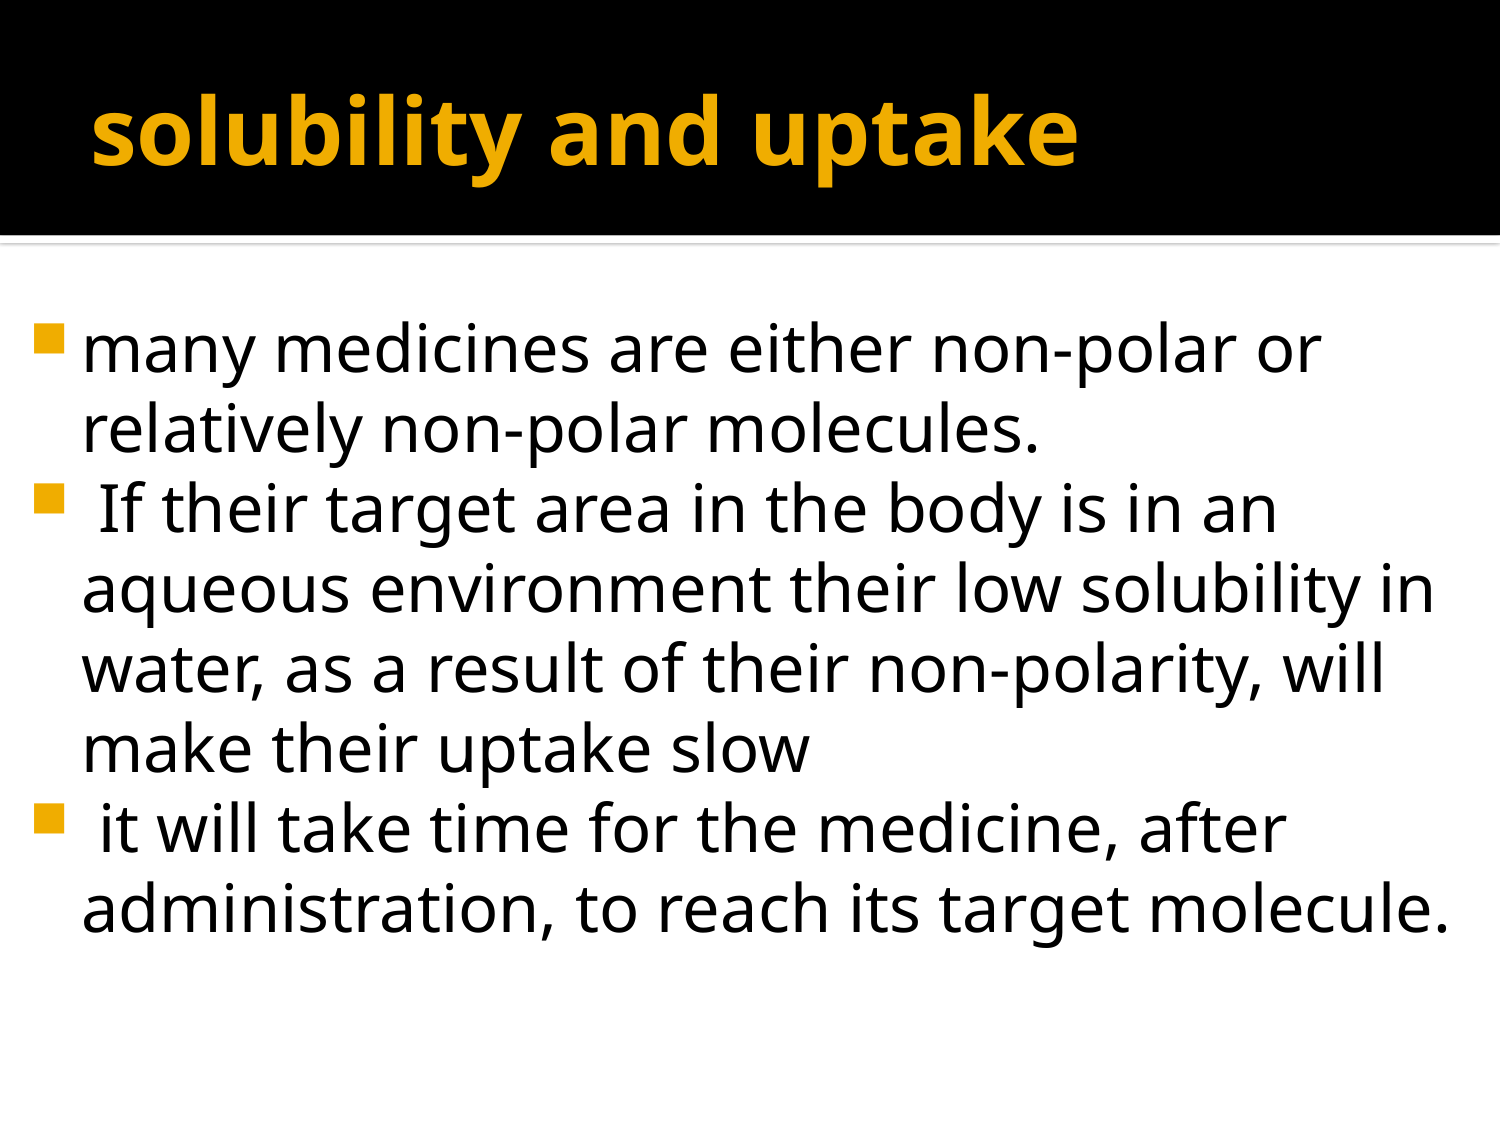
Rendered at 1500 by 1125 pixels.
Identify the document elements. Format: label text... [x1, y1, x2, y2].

title solubility and uptake [75, 25, 1425, 231]
list many medicines are either non-polar or relatively non-polar molecules. If their target area in the body is in an aqueous environment their low solubility in water, as a result of their non-polarity, will make their uptake slow it will take time for the medicine, after administration, to reach its target molecule. [0, 291, 1500, 1050]
